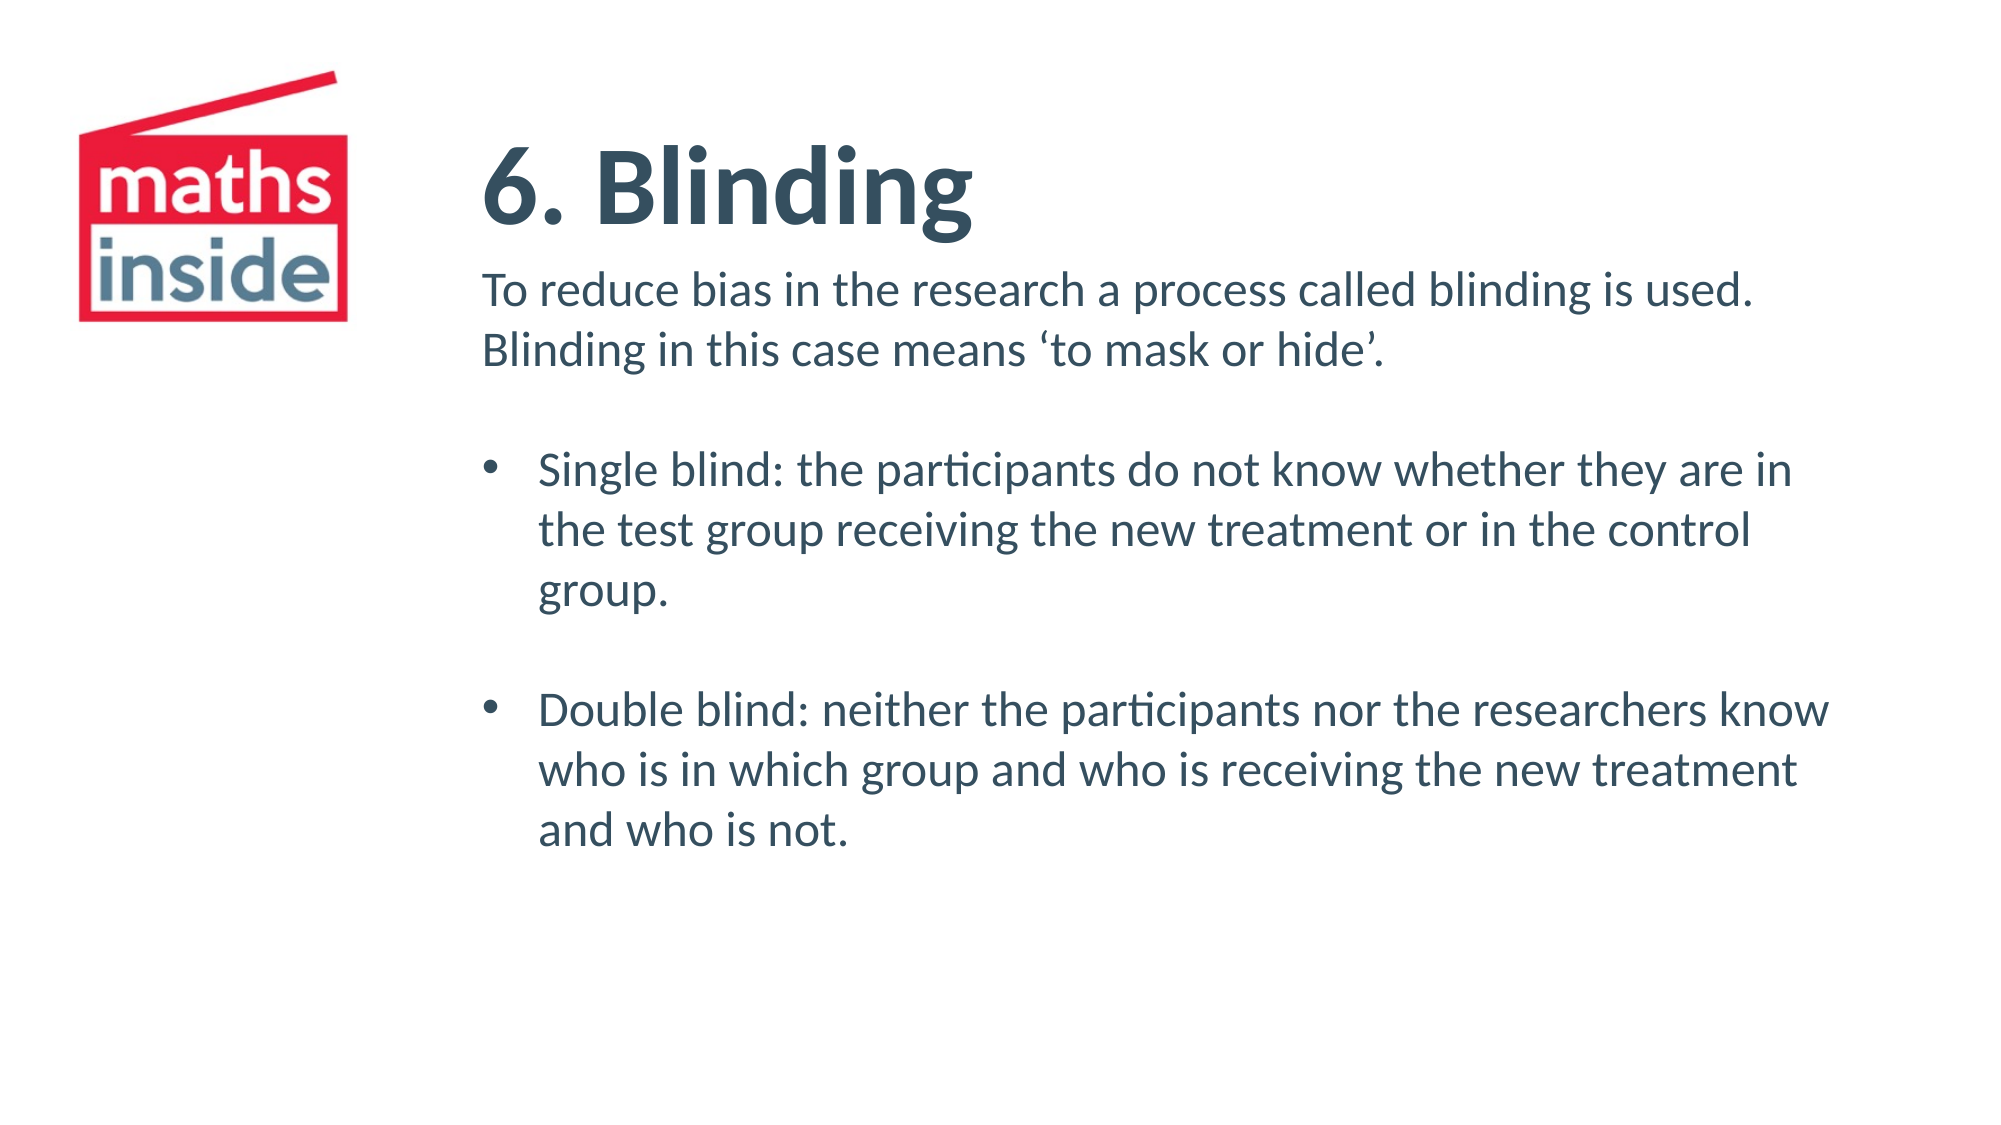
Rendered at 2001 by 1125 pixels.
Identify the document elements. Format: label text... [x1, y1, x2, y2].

text_box To reduce bias in the research a process called blinding is used. Blinding in this case means ‘to mask or hide’. Single blind: the participants do not know whether they are in the test group receiving the new treatment or in the control group. Double blind: neither the participants nor the researchers know who is in which group and who is receiving the new treatment and who is not. [475, 250, 1840, 1093]
text_box 6. Blinding [475, 106, 1925, 287]
picture [70, 62, 357, 331]
